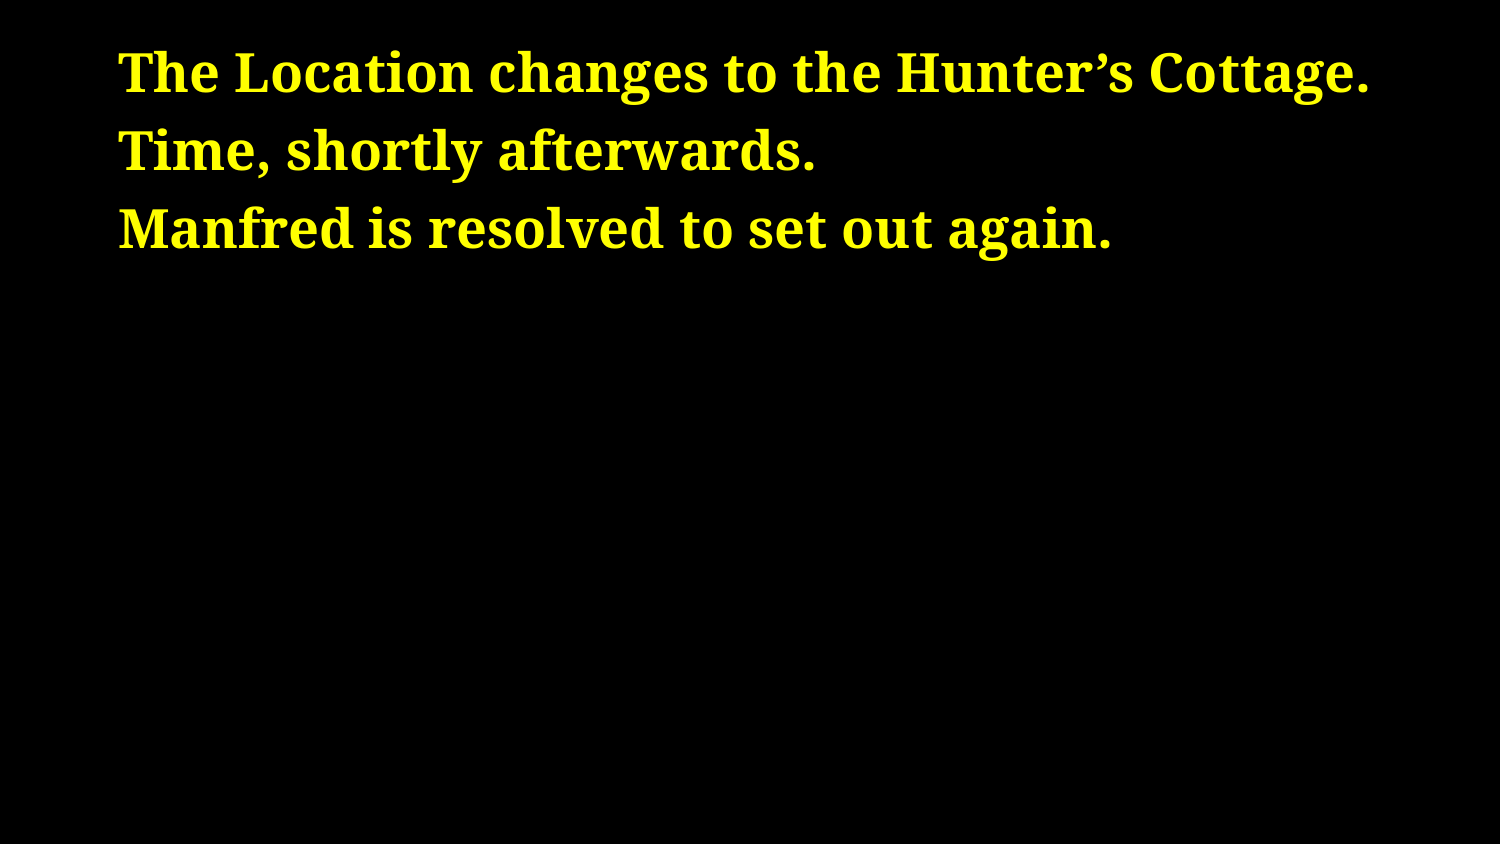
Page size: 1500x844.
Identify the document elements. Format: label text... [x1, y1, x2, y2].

title The Location changes to the Hunter’s Cottage. Time, shortly afterwards. Manfred is resolved to set out again. [103, 17, 1397, 299]
